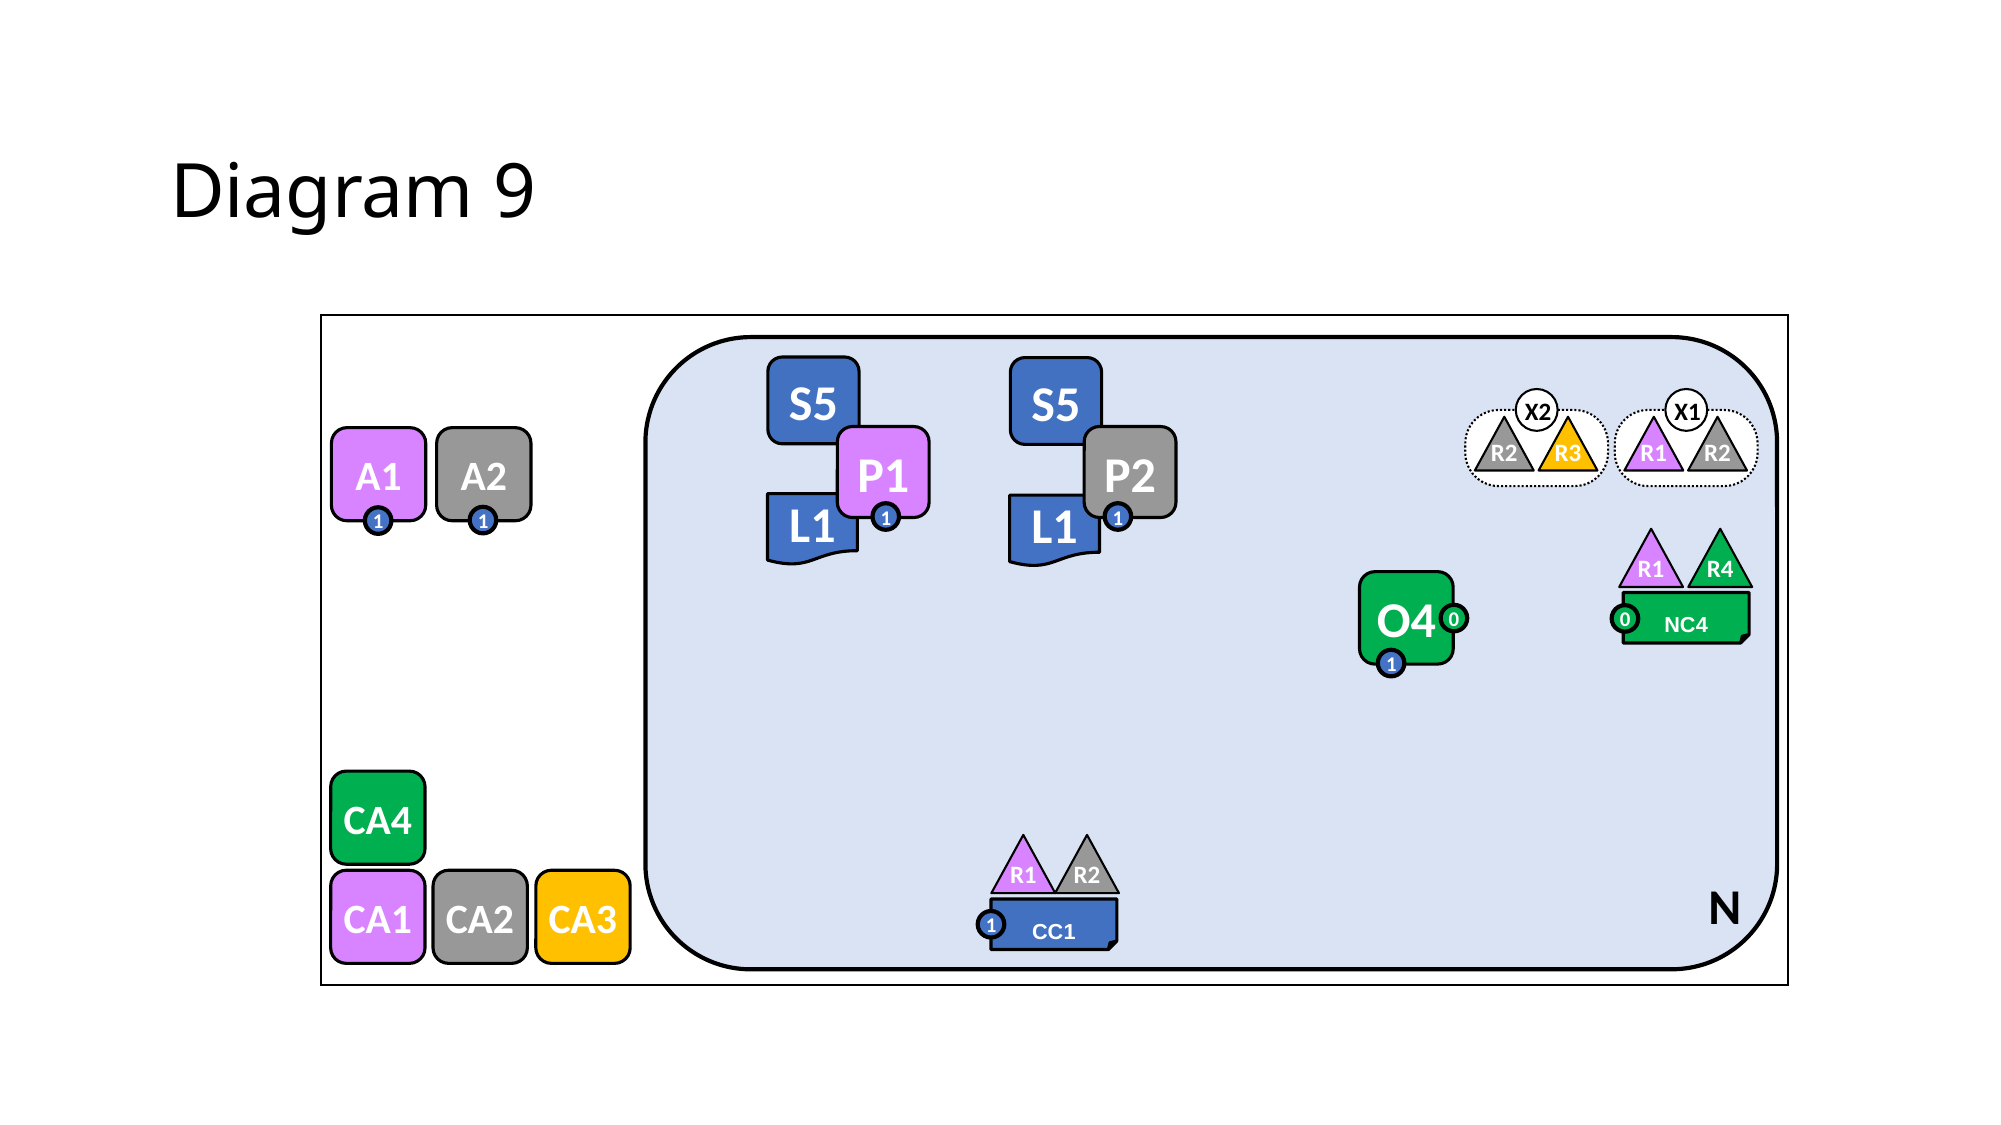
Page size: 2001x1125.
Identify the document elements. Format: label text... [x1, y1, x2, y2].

text_box 1 [364, 506, 393, 535]
text_box 1 [1103, 502, 1132, 531]
text_box CC1 [990, 899, 1117, 950]
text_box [1614, 388, 1758, 487]
text_box S5 [767, 356, 860, 445]
text_box 0 [1439, 604, 1468, 633]
text_box A1 [329, 425, 428, 523]
text_box NC4 [1623, 592, 1750, 643]
text_box O4 [1357, 569, 1456, 667]
text_box R1 [1617, 526, 1685, 590]
text_box R4 [1686, 526, 1755, 590]
text_box L1 [1007, 493, 1102, 568]
text_box 1 [1377, 649, 1406, 678]
text_box A2 [434, 425, 534, 523]
text_box 1 [976, 910, 1006, 939]
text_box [330, 770, 631, 964]
text_box R2 [1053, 832, 1121, 896]
text_box Diagram 9 [162, 84, 1888, 303]
text_box L1 [765, 491, 860, 566]
text_box [320, 315, 1788, 986]
text_box 1 [468, 506, 498, 535]
text_box P2 [1082, 424, 1179, 520]
text_box R1 [989, 832, 1055, 896]
text_box 1 [871, 502, 900, 531]
text_box 0 [1610, 604, 1640, 633]
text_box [1465, 388, 1609, 487]
text_box P1 [835, 424, 932, 520]
text_box S5 [1009, 356, 1103, 446]
